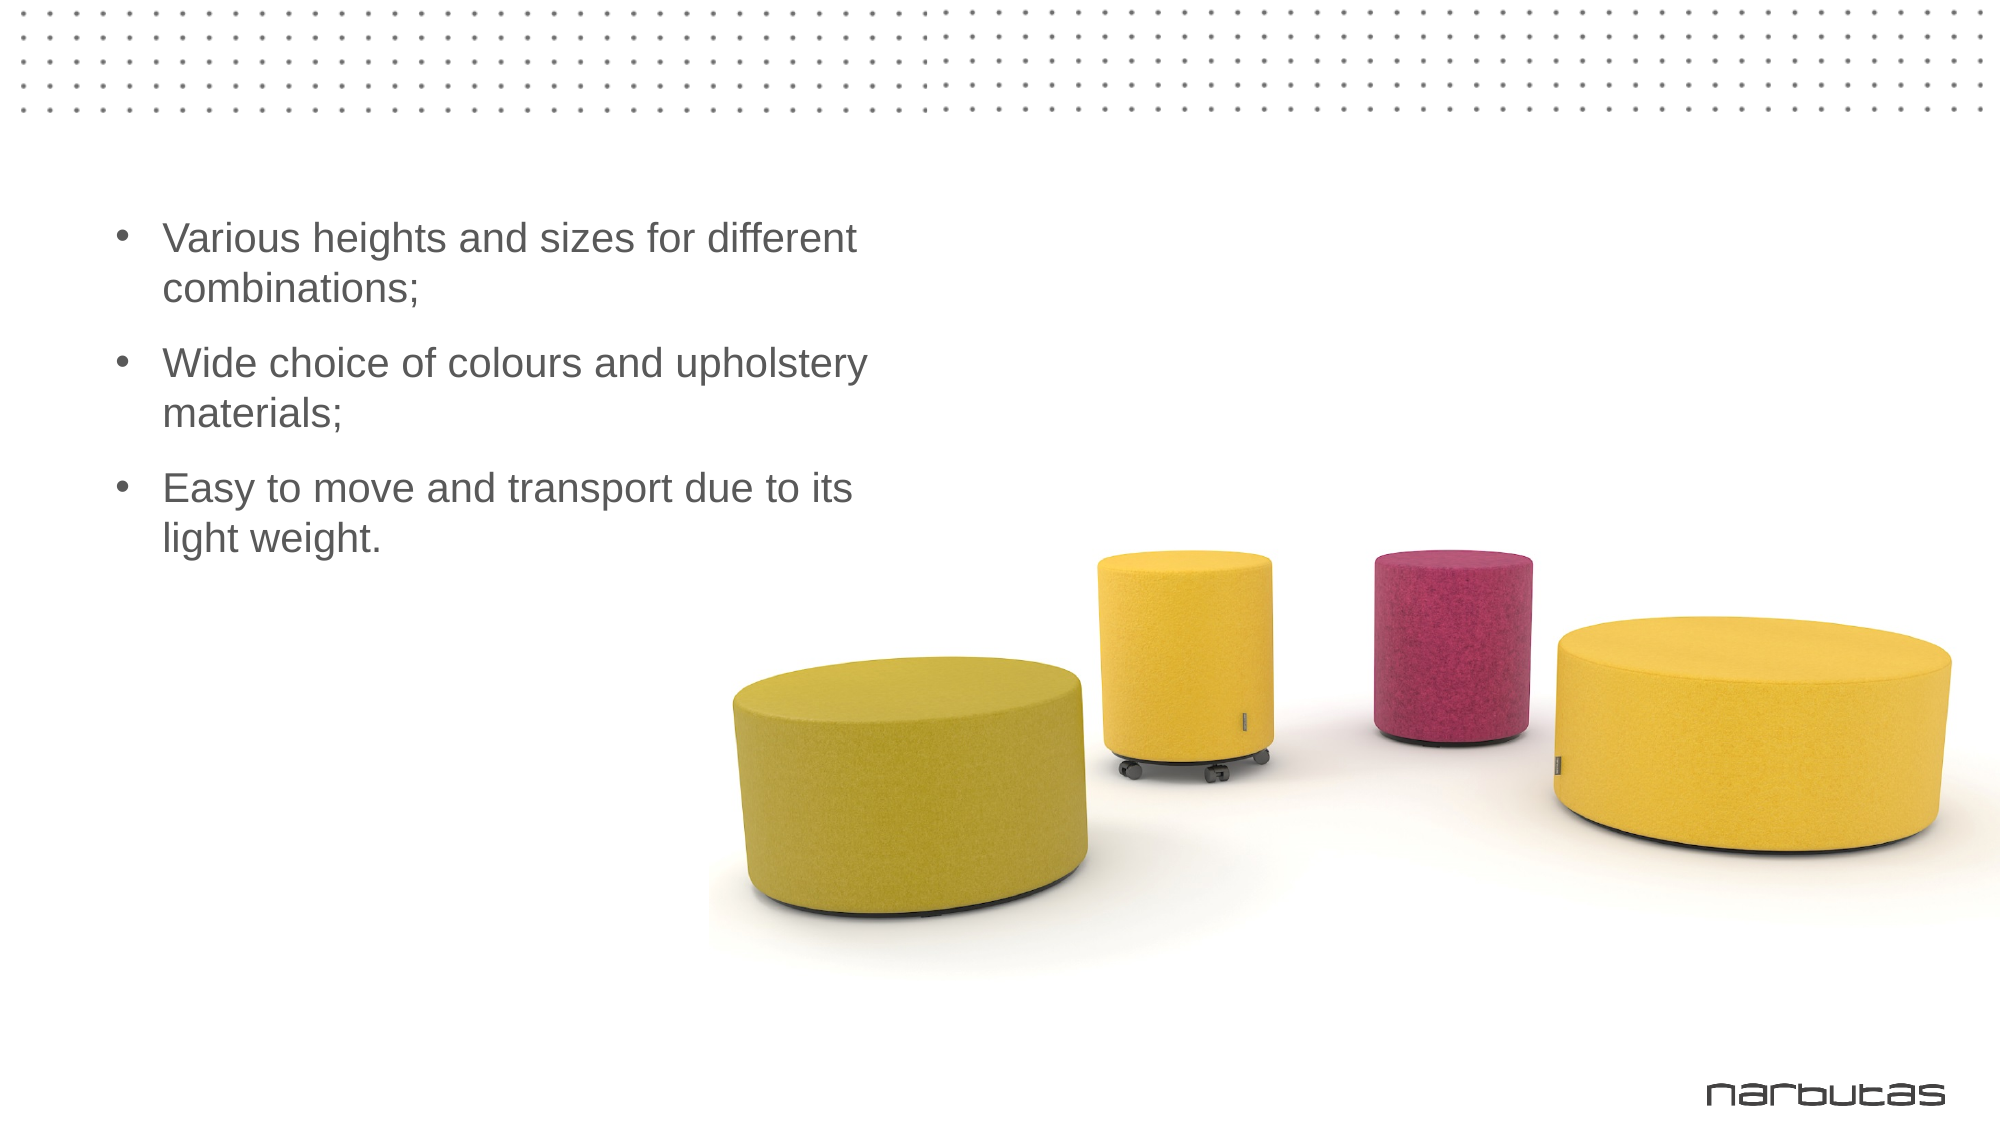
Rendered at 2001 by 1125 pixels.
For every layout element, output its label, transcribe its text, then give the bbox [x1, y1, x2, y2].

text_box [8, 0, 1983, 120]
picture [709, 417, 2000, 1063]
text_box Various heights and sizes for different combinations; Wide choice of colours and upholstery materials; Easy to move and transport due to its light weight. [100, 203, 898, 568]
picture [1707, 1083, 1945, 1106]
